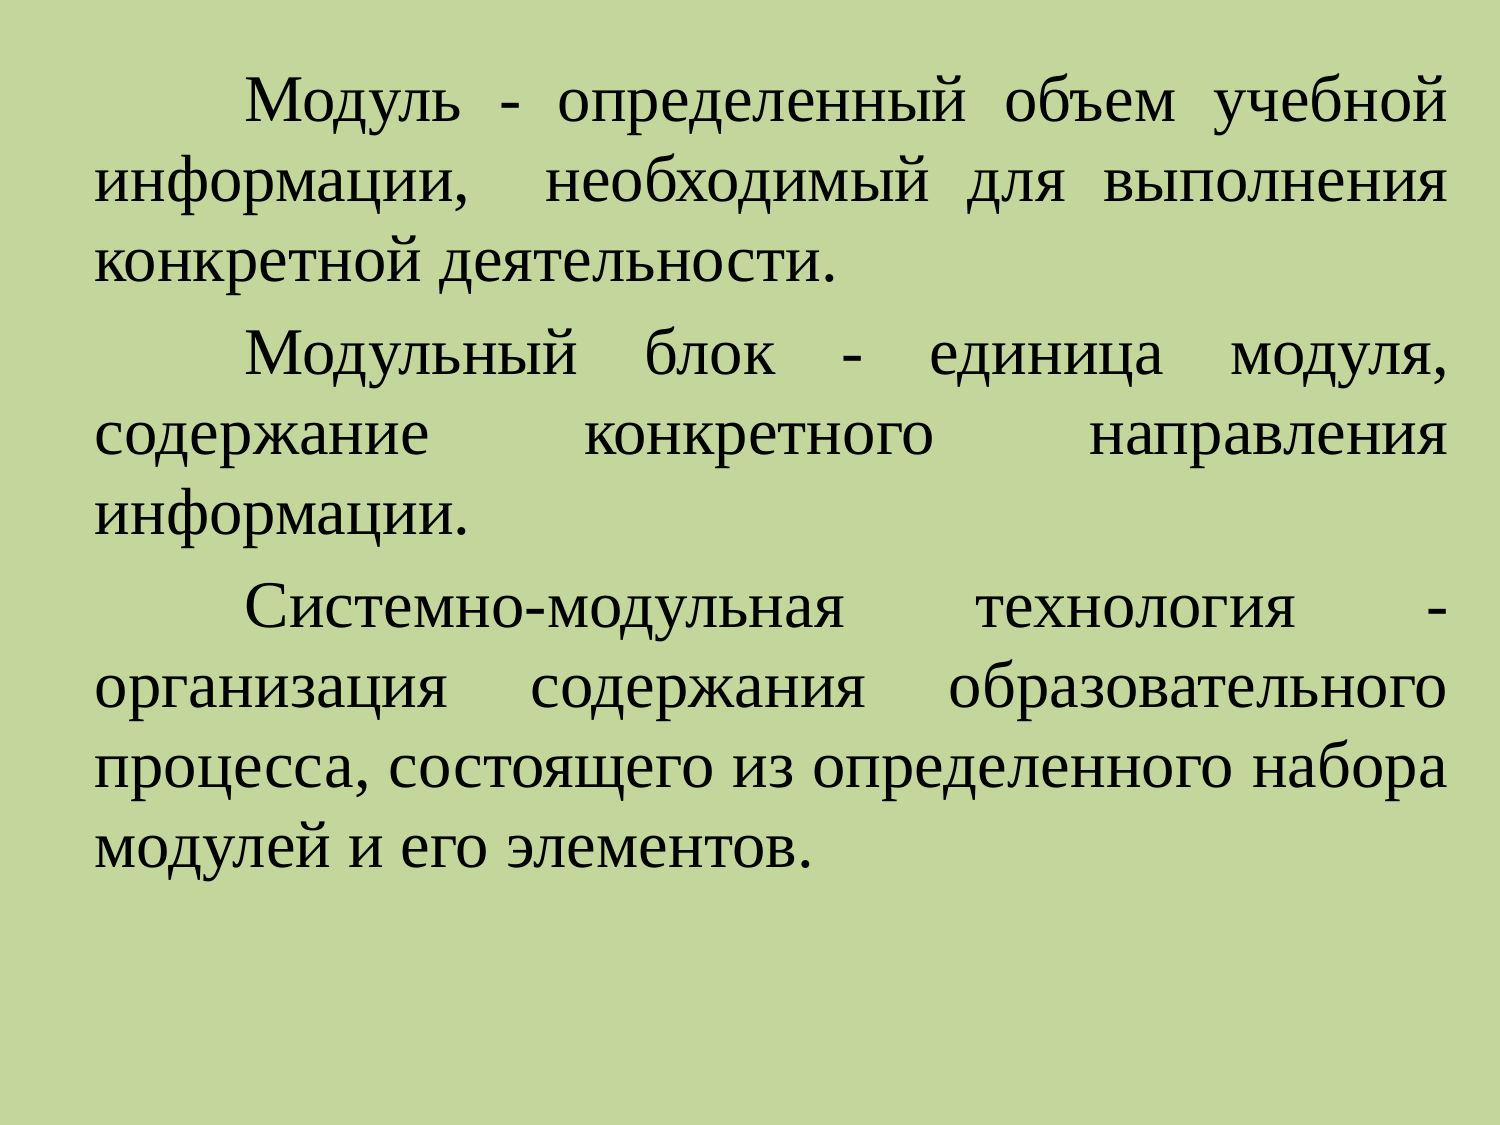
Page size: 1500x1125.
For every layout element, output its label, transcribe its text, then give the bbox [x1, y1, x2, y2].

list Модуль - определенный объем учебной информации, необходимый для выполнения конкретной деятельности. Модульный блок - единица модуля, содержание конкретного направления информации. Системно-модульная технология - организация содержания образовательного процесса, состоящего из определенного набора модулей и его элементов. [23, 46, 1465, 1090]
